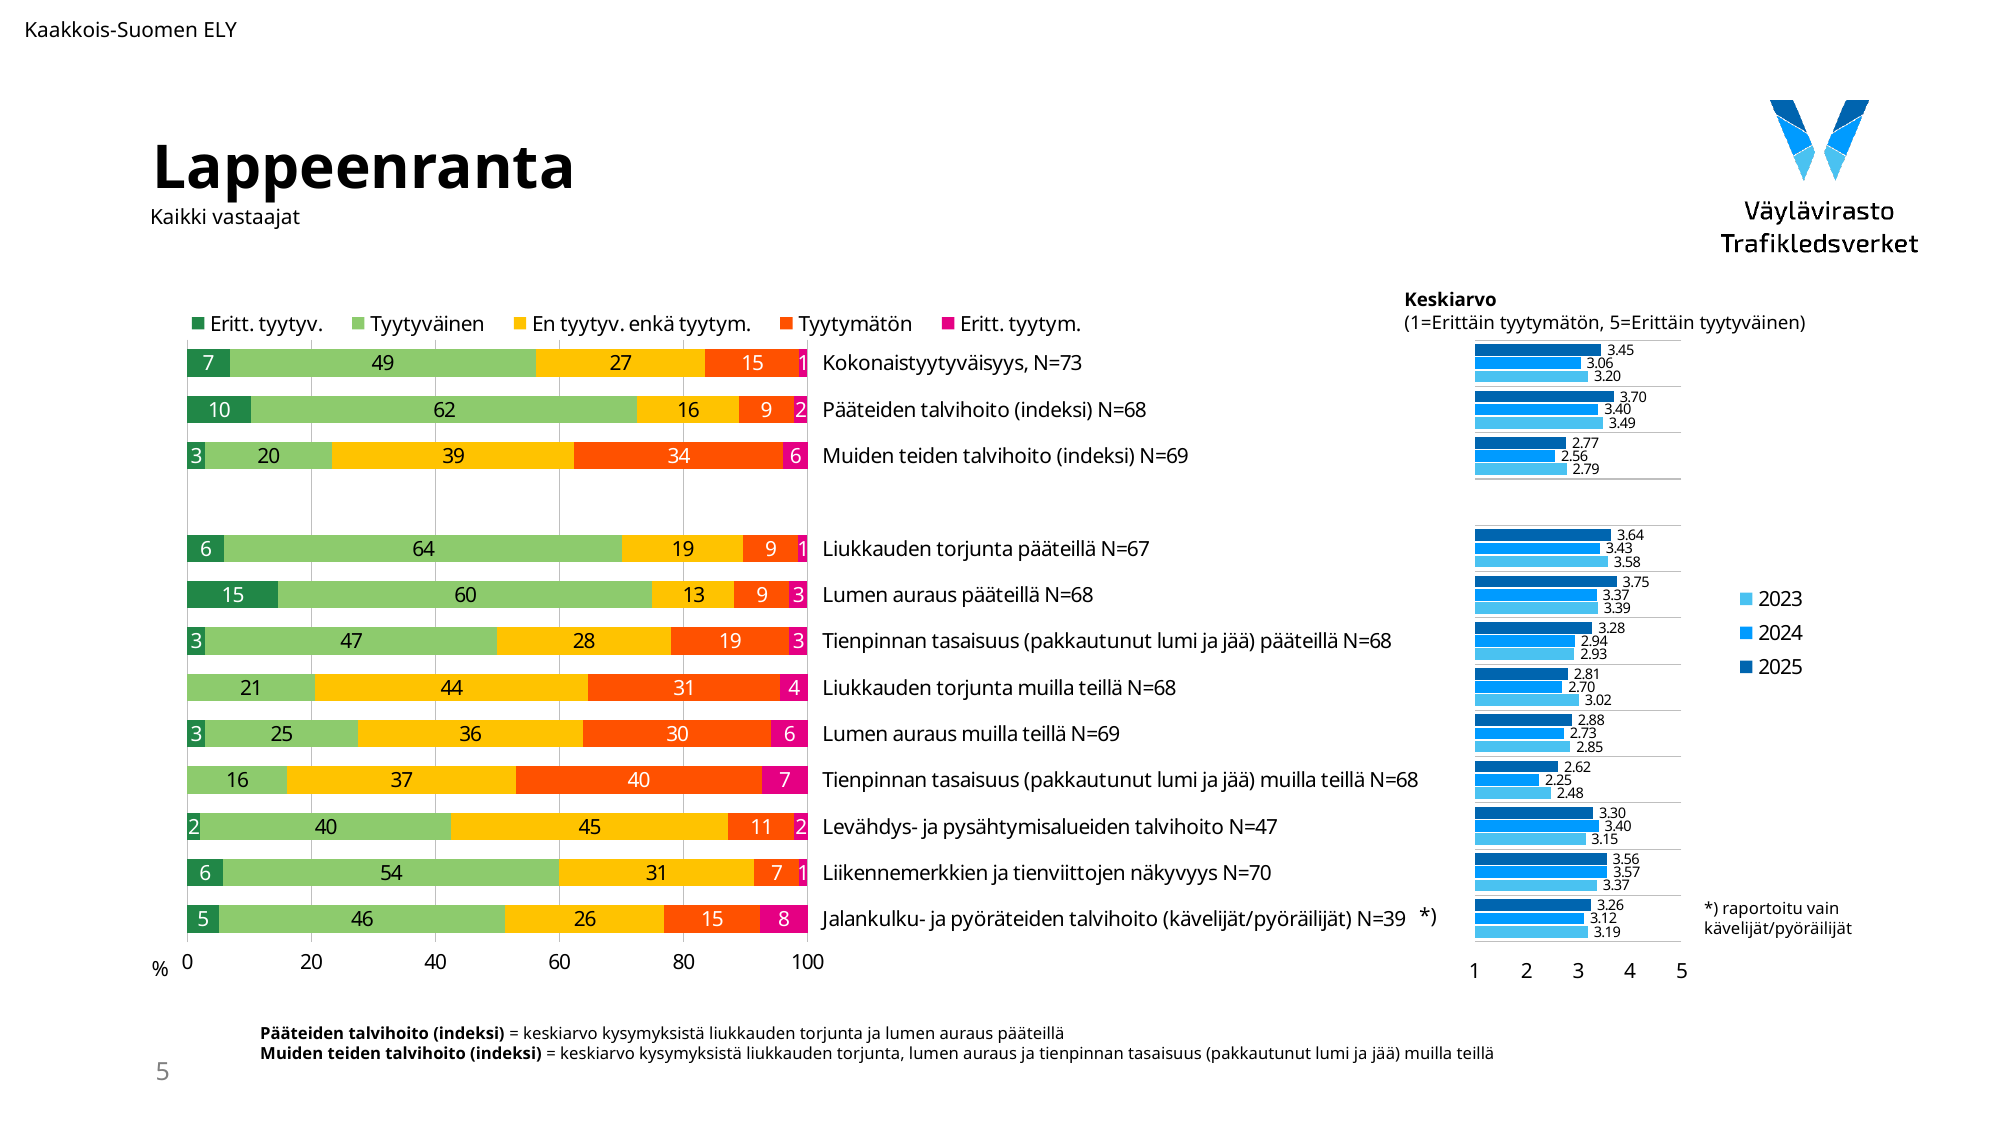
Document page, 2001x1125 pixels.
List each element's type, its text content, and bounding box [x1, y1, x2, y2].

text_box *) raportoitu vain kävelijät/pyöräilijät [1822, 890, 1868, 945]
picture [1682, 62, 1958, 292]
text_box Kaikki vastaajat [135, 196, 315, 237]
text_box Keskiarvo (1=Erittäin tyytymätön, 5=Erittäin tyytyväinen) [1389, 280, 1826, 341]
footer [0, 1042, 675, 1103]
text_box Kaakkois-Suomen ELY [9, 9, 252, 50]
title Lappeenranta [137, 59, 1555, 278]
text_box Pääteiden talvihoito (indeksi) = keskiarvo kysymyksistä liukkauden torjunta ja lumen auraus pääteillä Muiden teiden talvihoito (indeksi) = keskiarvo kysymyksistä liukkauden torjunta, lumen auraus ja tienpinnan tasaisuus (pakkautunut lumi ja jää) muilla teillä [245, 1015, 1520, 1094]
chart [168, 281, 1822, 985]
text_box % [136, 948, 184, 989]
